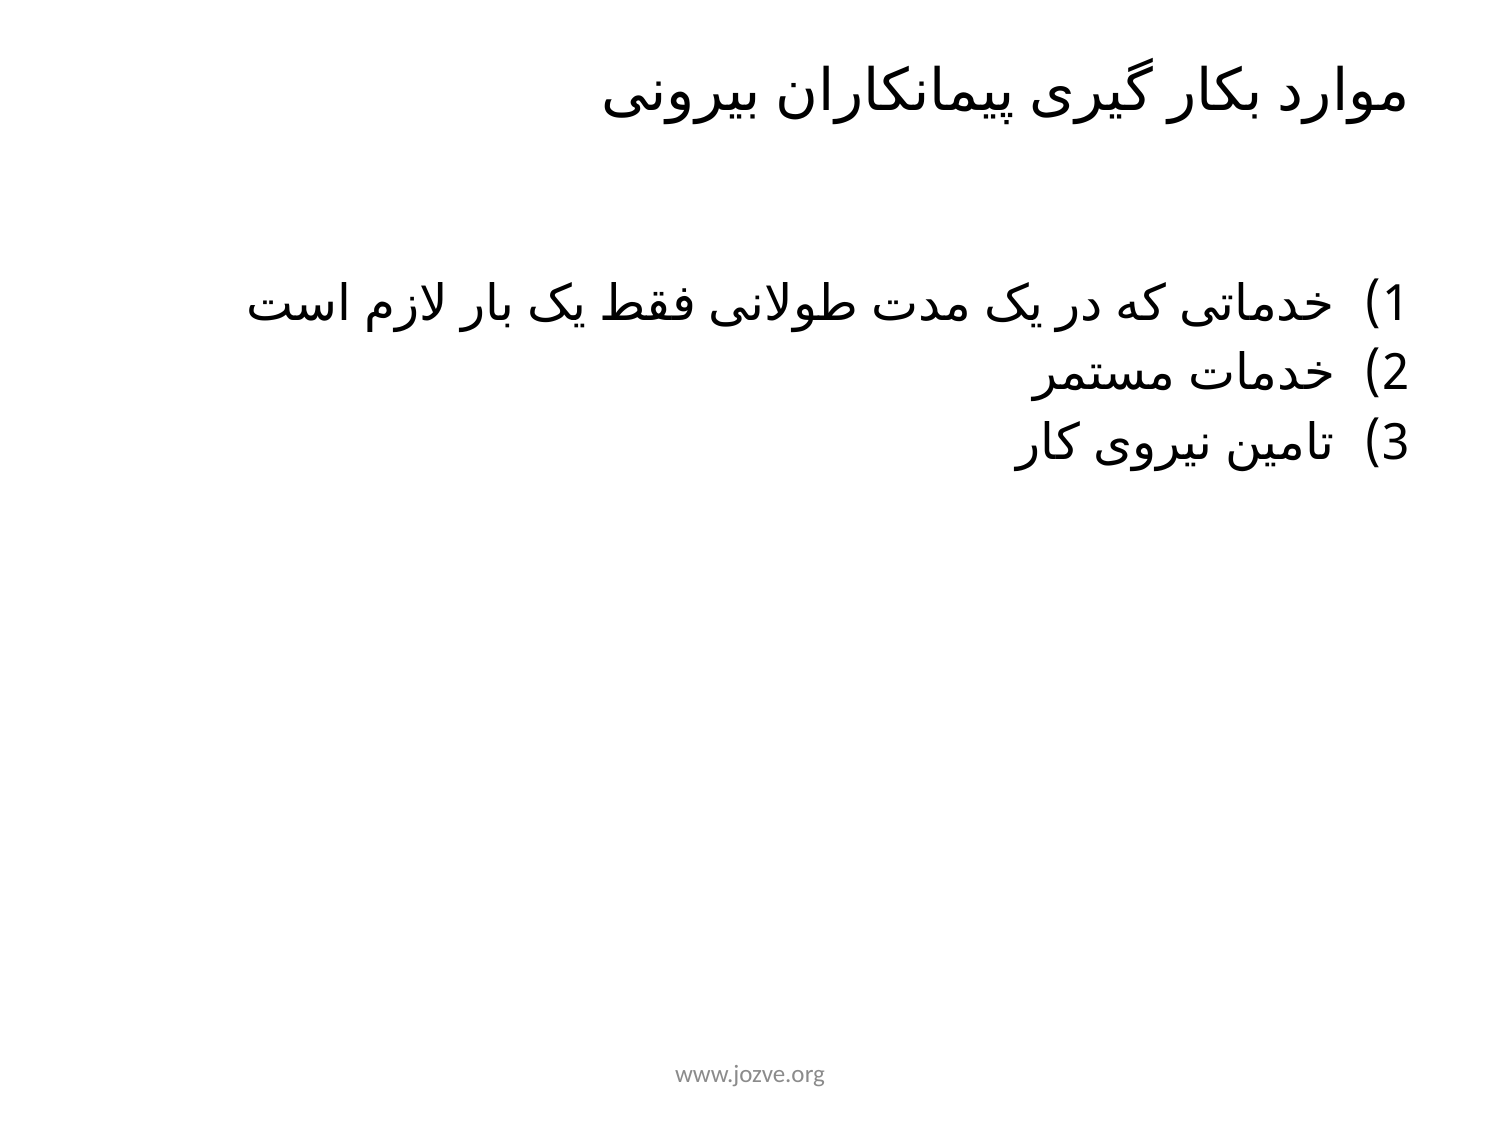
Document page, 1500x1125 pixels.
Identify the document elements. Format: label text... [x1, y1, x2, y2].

footer www.jozve.org [512, 1042, 988, 1103]
list خدماتی که در یک مدت طولانی فقط یک بار لازم است خدمات مستمر تامین نیروی کار [75, 262, 1425, 1005]
title موارد بکار گیری پیمانکاران بیرونی [75, 45, 1425, 233]
